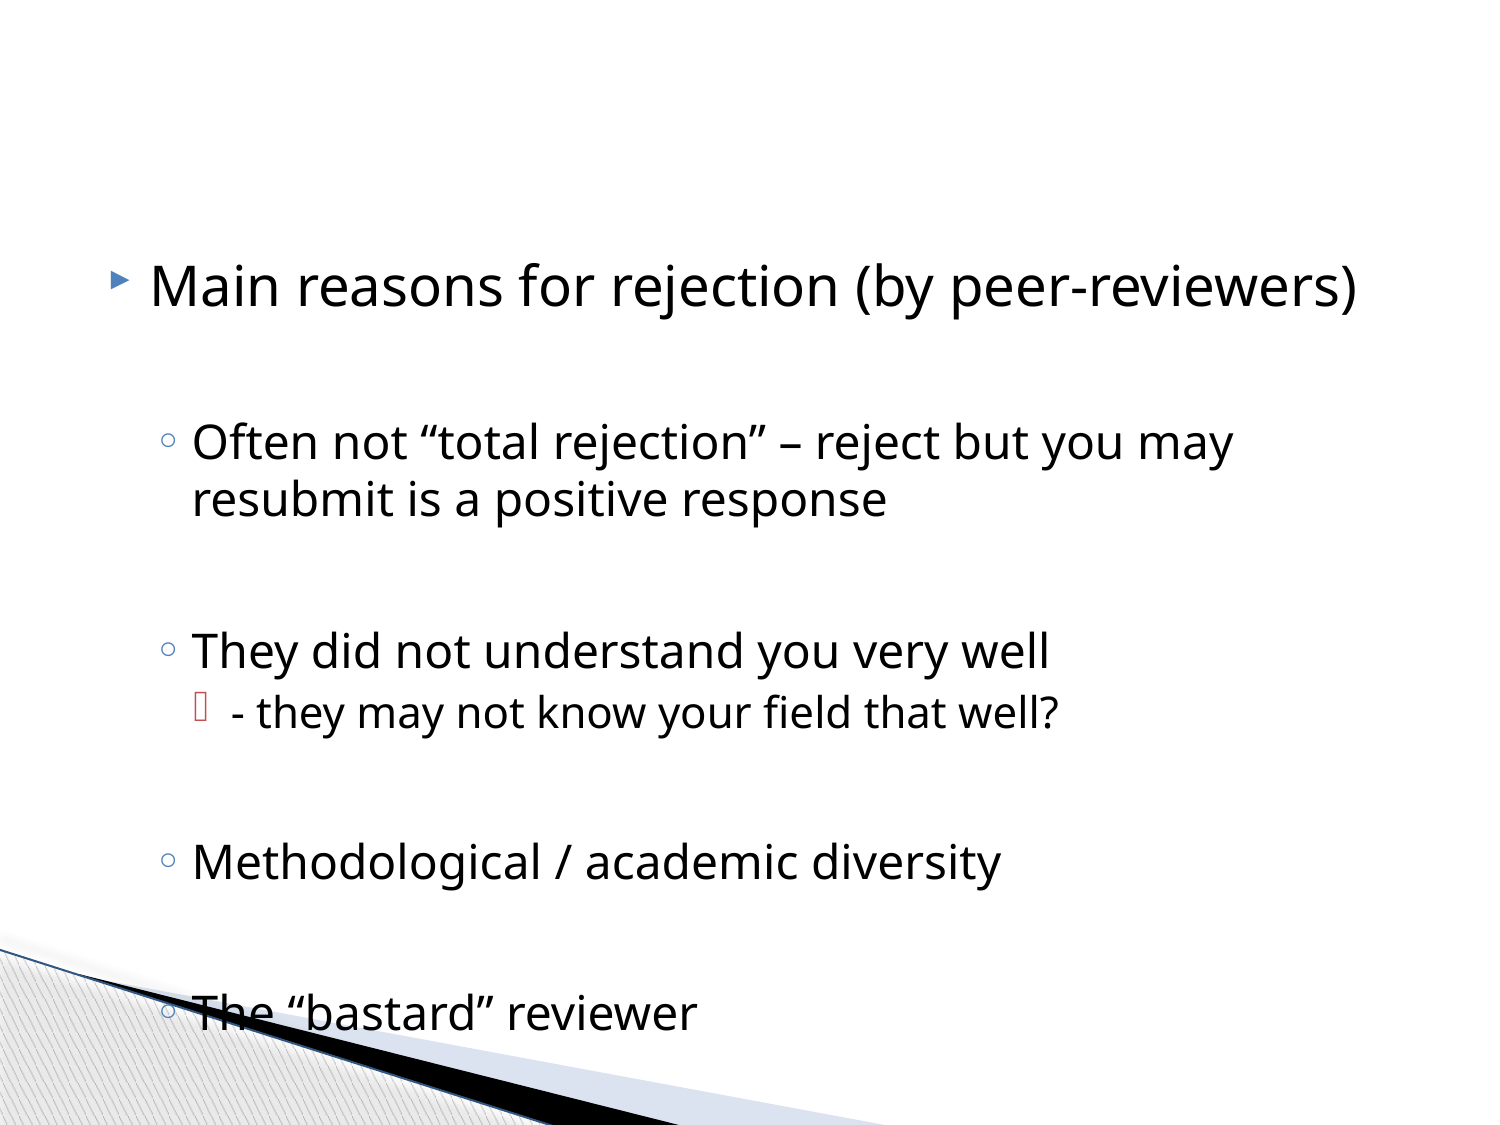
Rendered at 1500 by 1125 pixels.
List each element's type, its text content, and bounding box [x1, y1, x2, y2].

list Main reasons for rejection (by peer-reviewers) Often not “total rejection” – reject but you may resubmit is a positive response They did not understand you very well - they may not know your field that well? Methodological / academic diversity The “bastard” reviewer [75, 243, 1425, 986]
